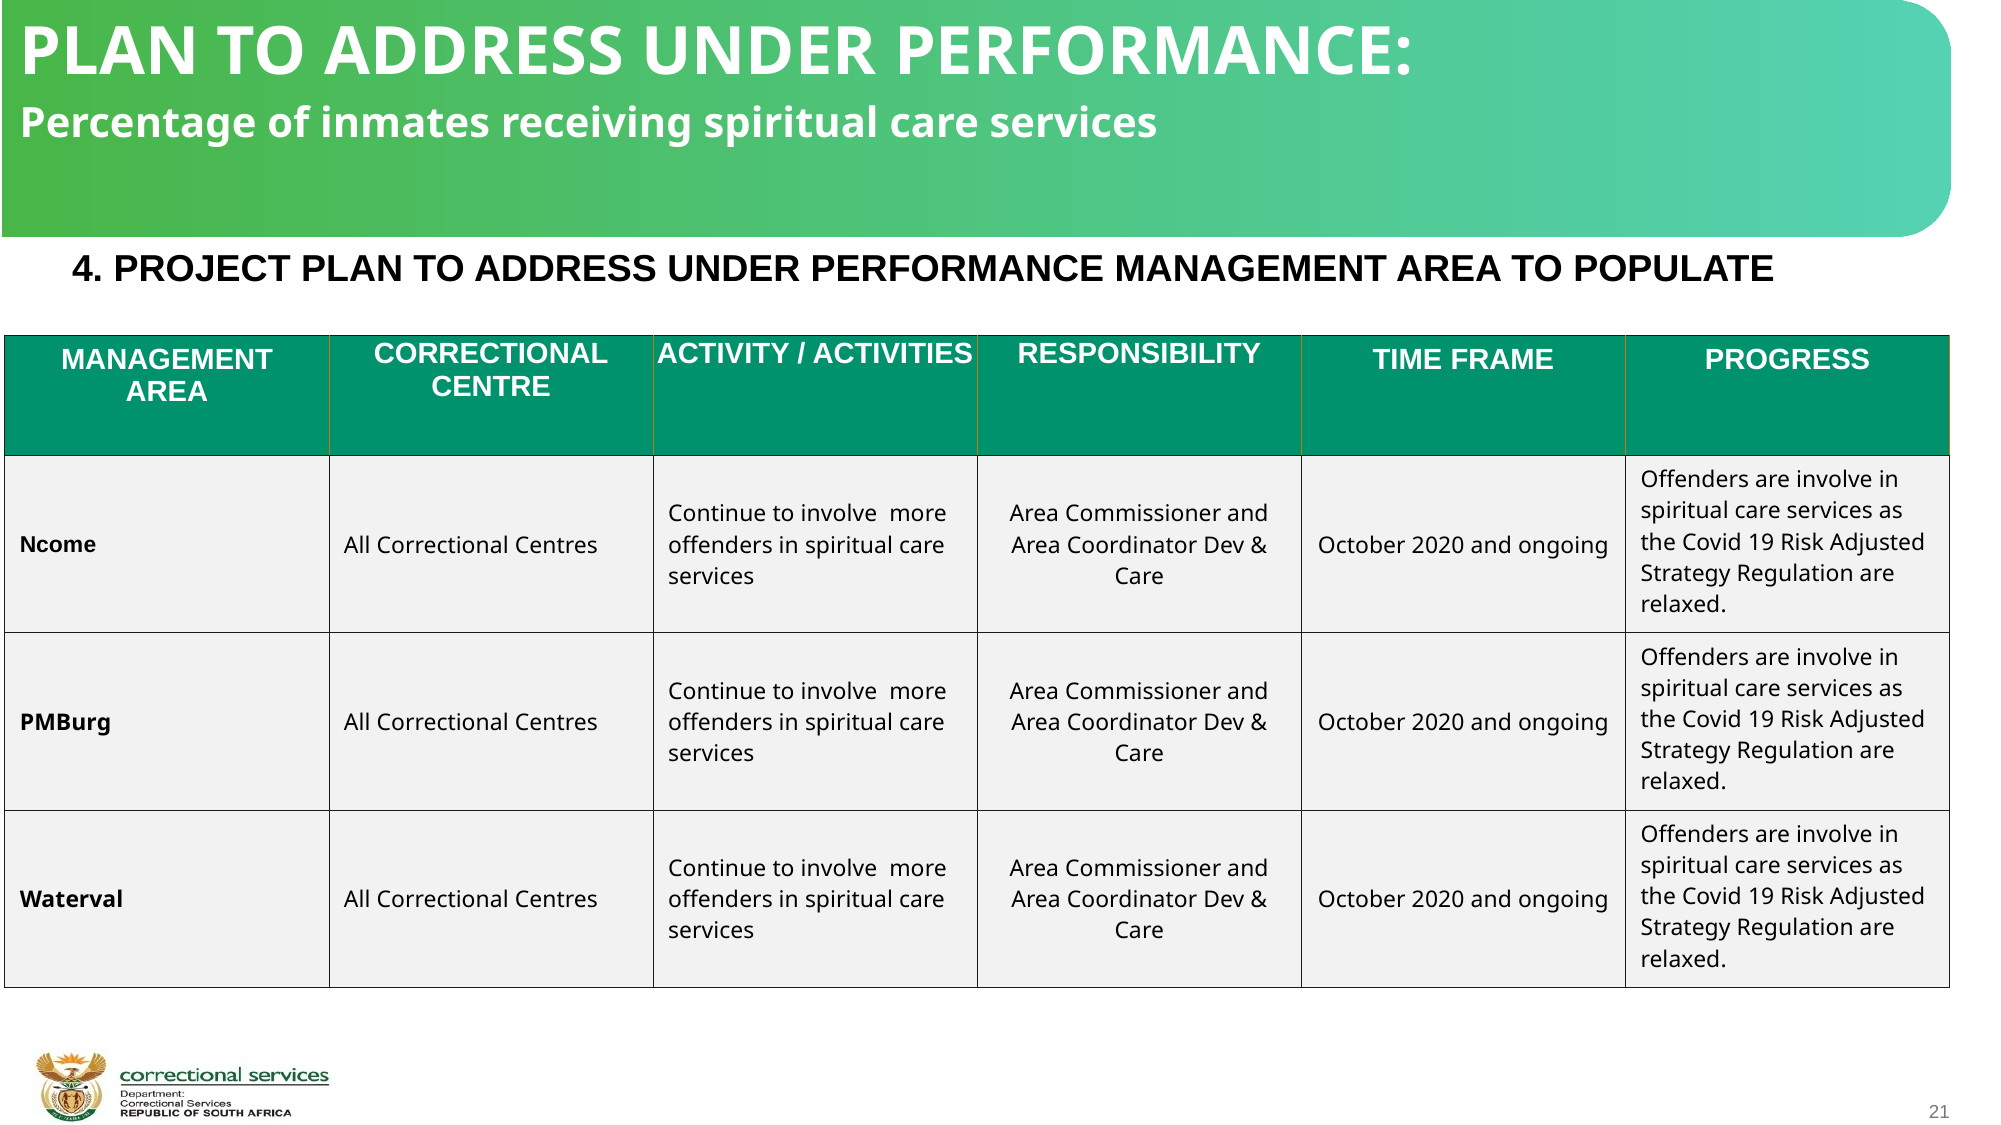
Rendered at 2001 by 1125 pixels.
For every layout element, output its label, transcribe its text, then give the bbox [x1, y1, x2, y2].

table_cell Area Commissioner and Area Coordinator Dev & Care [978, 633, 1301, 810]
table_cell All Correctional Centres [330, 456, 653, 632]
table_cell Waterval [5, 811, 329, 987]
text_box PLAN TO ADDRESS UNDER PERFORMANCE: Percentage of inmates receiving spiritual care services [4, 9, 1803, 96]
table_cell October 2020 and ongoing [1302, 811, 1625, 987]
picture [33, 1049, 332, 1123]
table_cell Offenders are involve in spiritual care services as the Covid 19 Risk Adjusted Strategy Regulation are relaxed. [1626, 811, 1949, 987]
table_cell Continue to involve more offenders in spiritual care services [654, 633, 977, 810]
table_cell Ncome [5, 456, 329, 632]
table_header PROGRESS [1626, 336, 1949, 455]
table_header TIME FRAME [1302, 336, 1625, 455]
table_cell All Correctional Centres [330, 811, 653, 987]
table_cell Area Commissioner and Area Coordinator Dev & Care [978, 811, 1301, 987]
table_cell October 2020 and ongoing [1302, 456, 1625, 632]
table_header CORRECTIONAL CENTRE [330, 336, 653, 455]
table_header RESPONSIBILITY [978, 336, 1301, 455]
table_cell Continue to involve more offenders in spiritual care services [654, 456, 977, 632]
table_cell October 2020 and ongoing [1302, 633, 1625, 810]
table_cell Area Commissioner and Area Coordinator Dev & Care [978, 456, 1301, 632]
table_cell Offenders are involve in spiritual care services as the Covid 19 Risk Adjusted Strategy Regulation are relaxed. [1626, 456, 1949, 632]
table_header ACTIVITY / ACTIVITIES [654, 336, 977, 455]
text_box [2, 0, 1951, 237]
table_cell PMBurg [5, 633, 329, 810]
table_header MANAGEMENT AREA [5, 336, 329, 455]
text_box 4. PROJECT PLAN TO ADDRESS UNDER PERFORMANCE MANAGEMENT AREA TO POPULATE [4, 236, 1925, 296]
table_cell Offenders are involve in spiritual care services as the Covid 19 Risk Adjusted Strategy Regulation are relaxed. [1626, 633, 1949, 810]
table_cell All Correctional Centres [330, 633, 653, 810]
table_cell Continue to involve more offenders in spiritual care services [654, 811, 977, 987]
